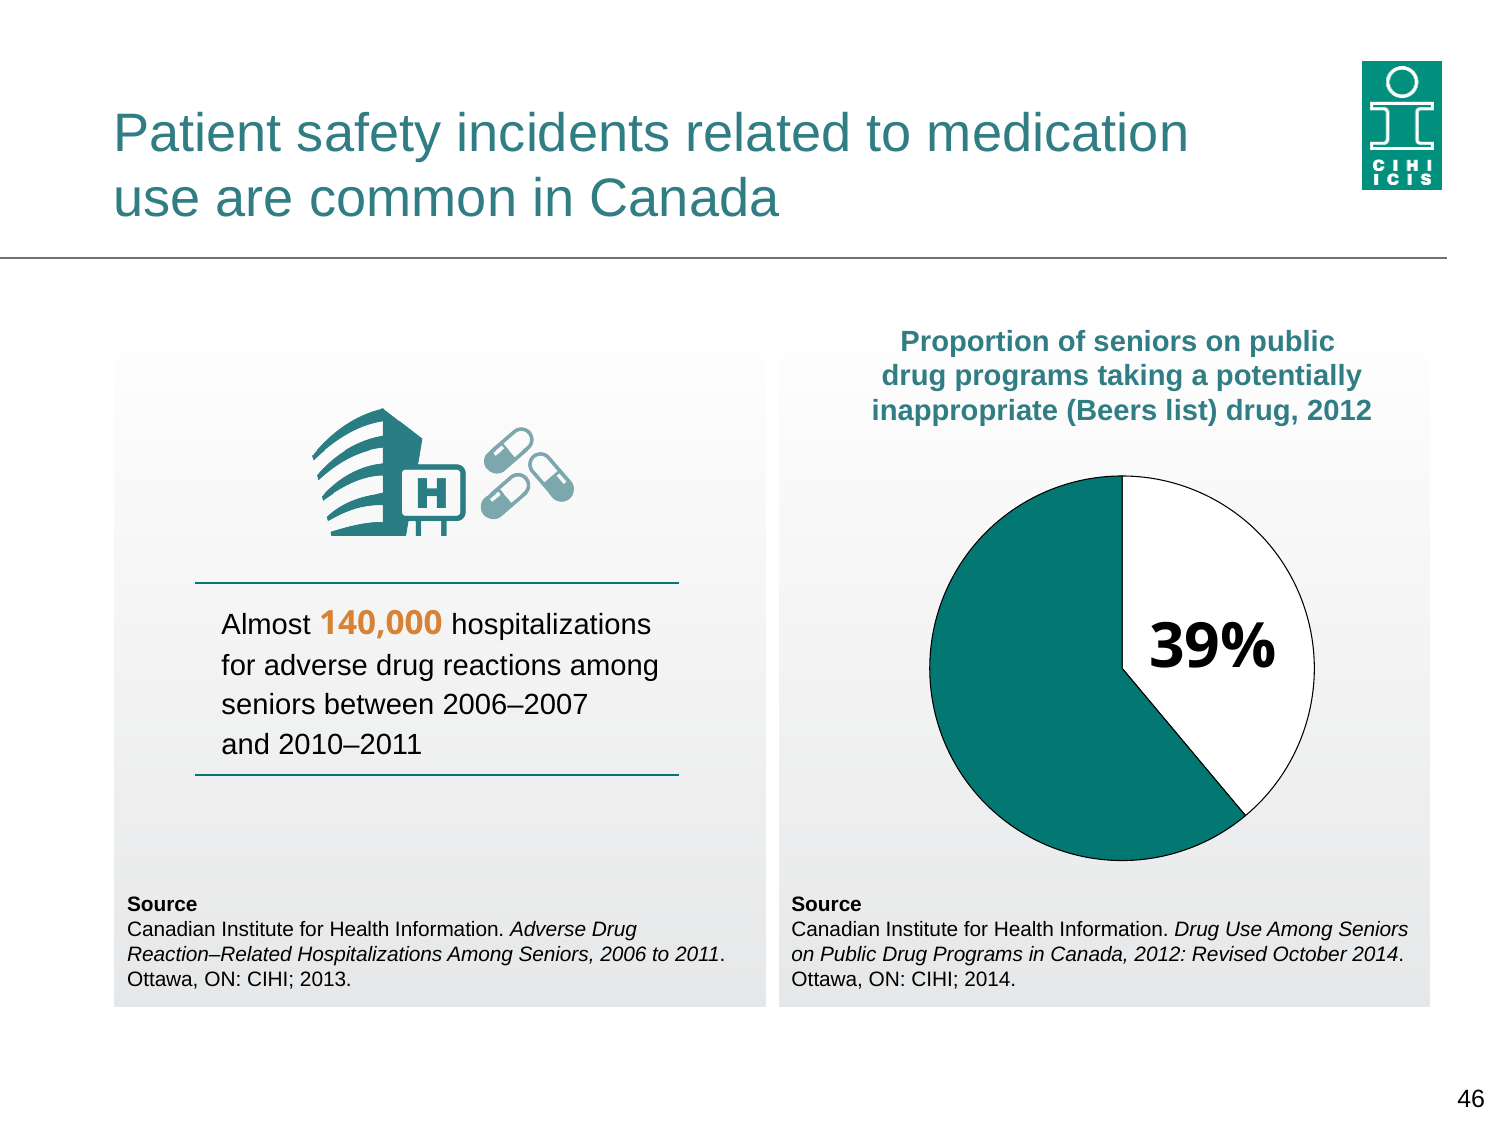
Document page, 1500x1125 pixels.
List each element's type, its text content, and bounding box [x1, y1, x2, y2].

picture [1362, 61, 1442, 190]
title Patient safety incidents related to medication use are common in Canada [98, 87, 1350, 238]
slide_number 46 [1337, 1074, 1500, 1125]
picture [312, 408, 574, 536]
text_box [893, 467, 1351, 869]
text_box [194, 582, 680, 776]
text_box [110, 312, 770, 1011]
text_box Proportion of seniors on public drug programs taking a potentially inappropriate (Beers list) drug, 2012 [797, 314, 1447, 434]
text_box Source Canadian Institute for Health Information. Drug Use Among Seniors on Public Drug Programs in Canada, 2012: Revised October 2014. Ottawa, ON: CIHI; 2014. [776, 883, 1433, 998]
text_box [775, 312, 1434, 1011]
text_box Source Canadian Institute for Health Information. Adverse Drug Reaction–Related Hospitalizations Among Seniors, 2006 to 2011. Ottawa, ON: CIHI; 2013. [112, 883, 750, 998]
